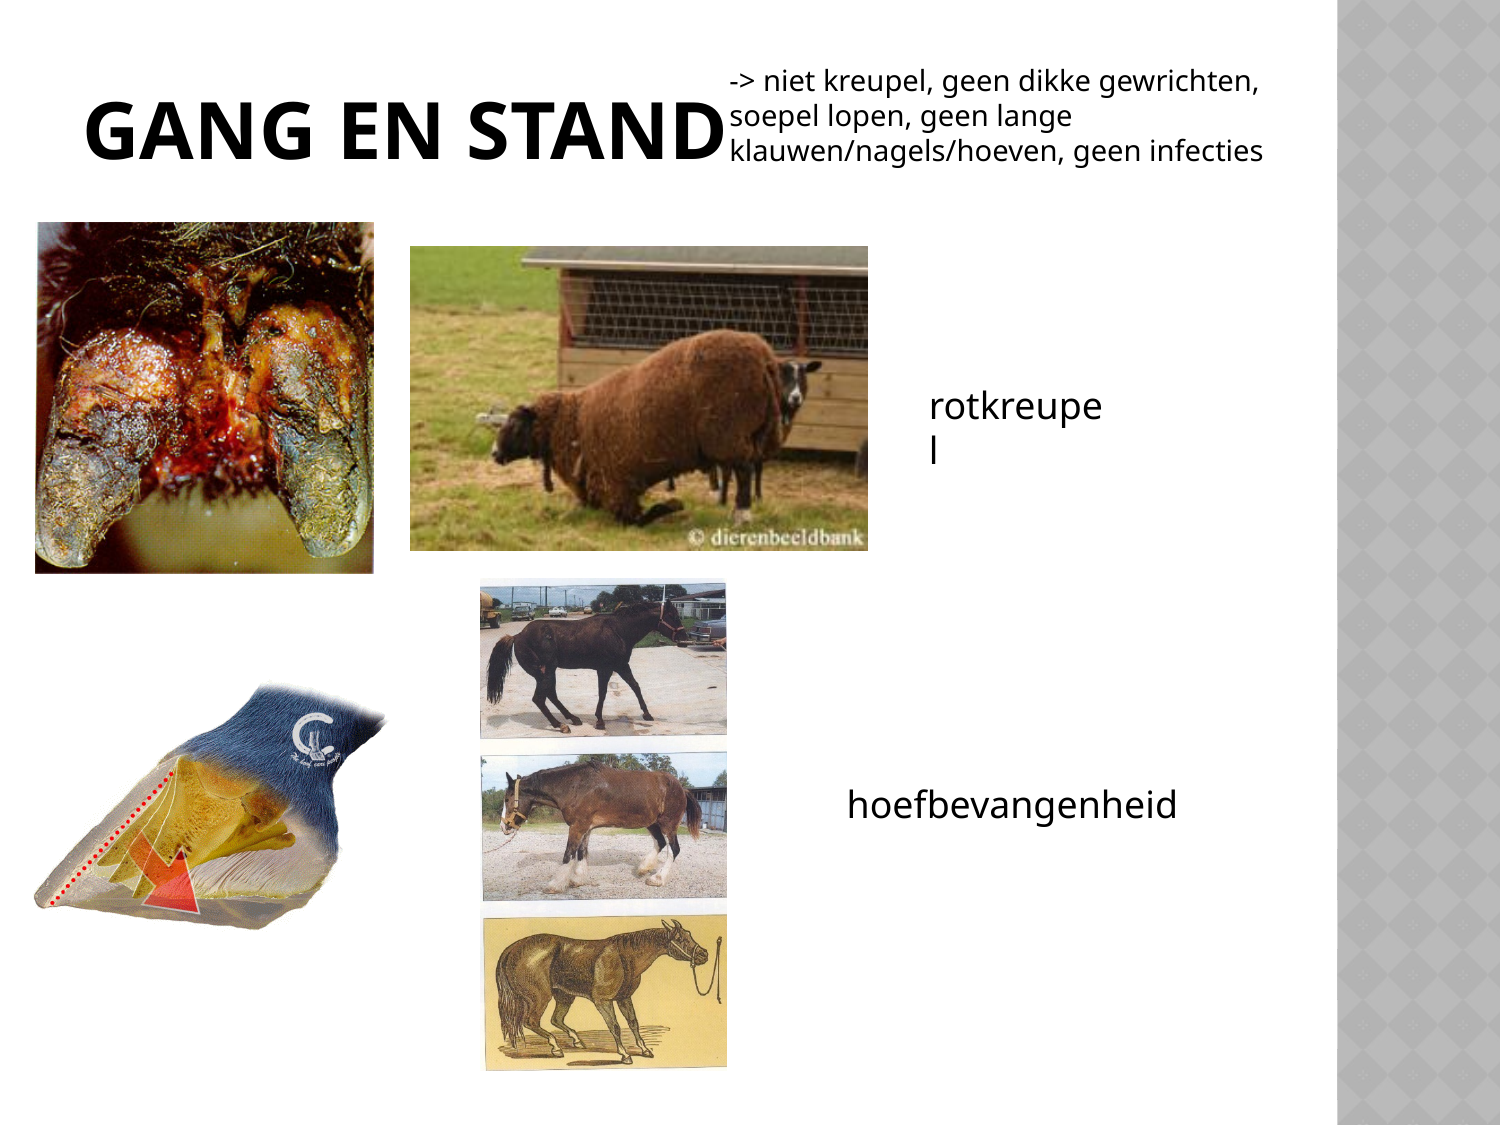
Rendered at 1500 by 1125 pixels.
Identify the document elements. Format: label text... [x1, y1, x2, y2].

picture [0, 679, 390, 973]
picture [480, 578, 727, 1071]
picture [409, 245, 868, 551]
text_box -> niet kreupel, geen dikke gewrichten, soepel lopen, geen lange klauwen/nagels/hoeven, geen infecties [714, 54, 1317, 175]
text_box hoefbevangenheid [831, 773, 1207, 834]
picture [34, 222, 374, 574]
text_box rotkreupel [913, 374, 1125, 480]
title Gang en stand [75, 52, 739, 176]
